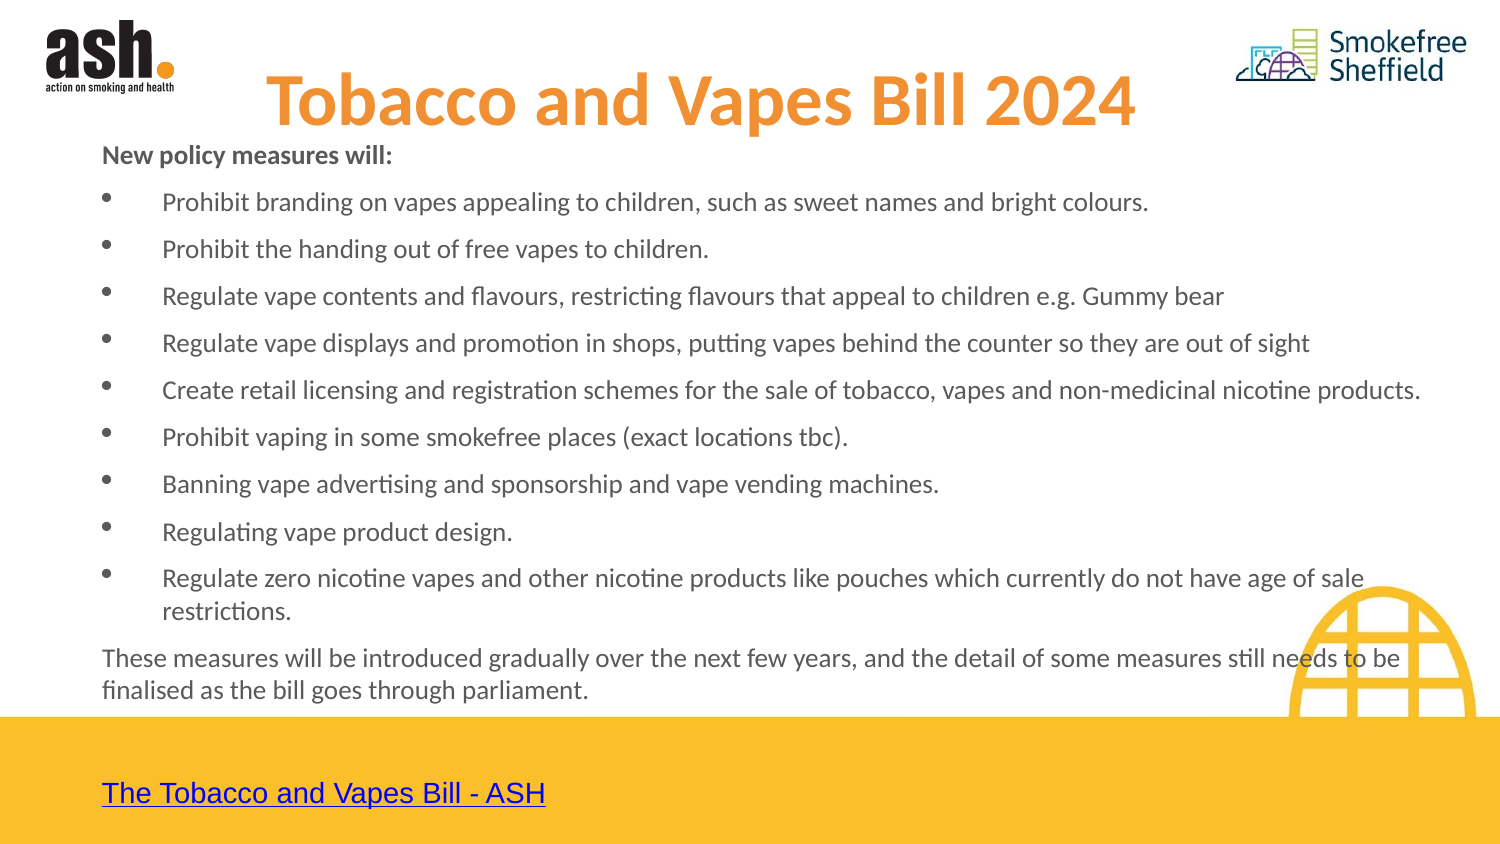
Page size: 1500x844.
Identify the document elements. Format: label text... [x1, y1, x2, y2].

text_box The Tobacco and Vapes Bill - ASH [86, 732, 912, 818]
list New policy measures will: Prohibit branding on vapes appealing to children, such as sweet names and bright colours. Prohibit the handing out of free vapes to children. Regulate vape contents and flavours, restricting flavours that appeal to children e.g. Gummy bear Regulate vape displays and promotion in shops, putting vapes behind the counter so they are out of sight Create retail licensing and registration schemes for the sale of tobacco, vapes and non-medicinal nicotine products. Prohibit vaping in some smokefree places (exact locations tbc). Banning vape advertising and sponsorship and vape vending machines. Regulating vape product design. Regulate zero nicotine vapes and other nicotine products like pouches which currently do not have age of sale restrictions. These measures will be introduced gradually over the next few years, and the detail of some measures still needs to be finalised as the bill goes through parliament. [87, 129, 1462, 714]
picture [0, 0, 1500, 844]
title Tobacco and Vapes Bill 2024 [121, 25, 1282, 129]
